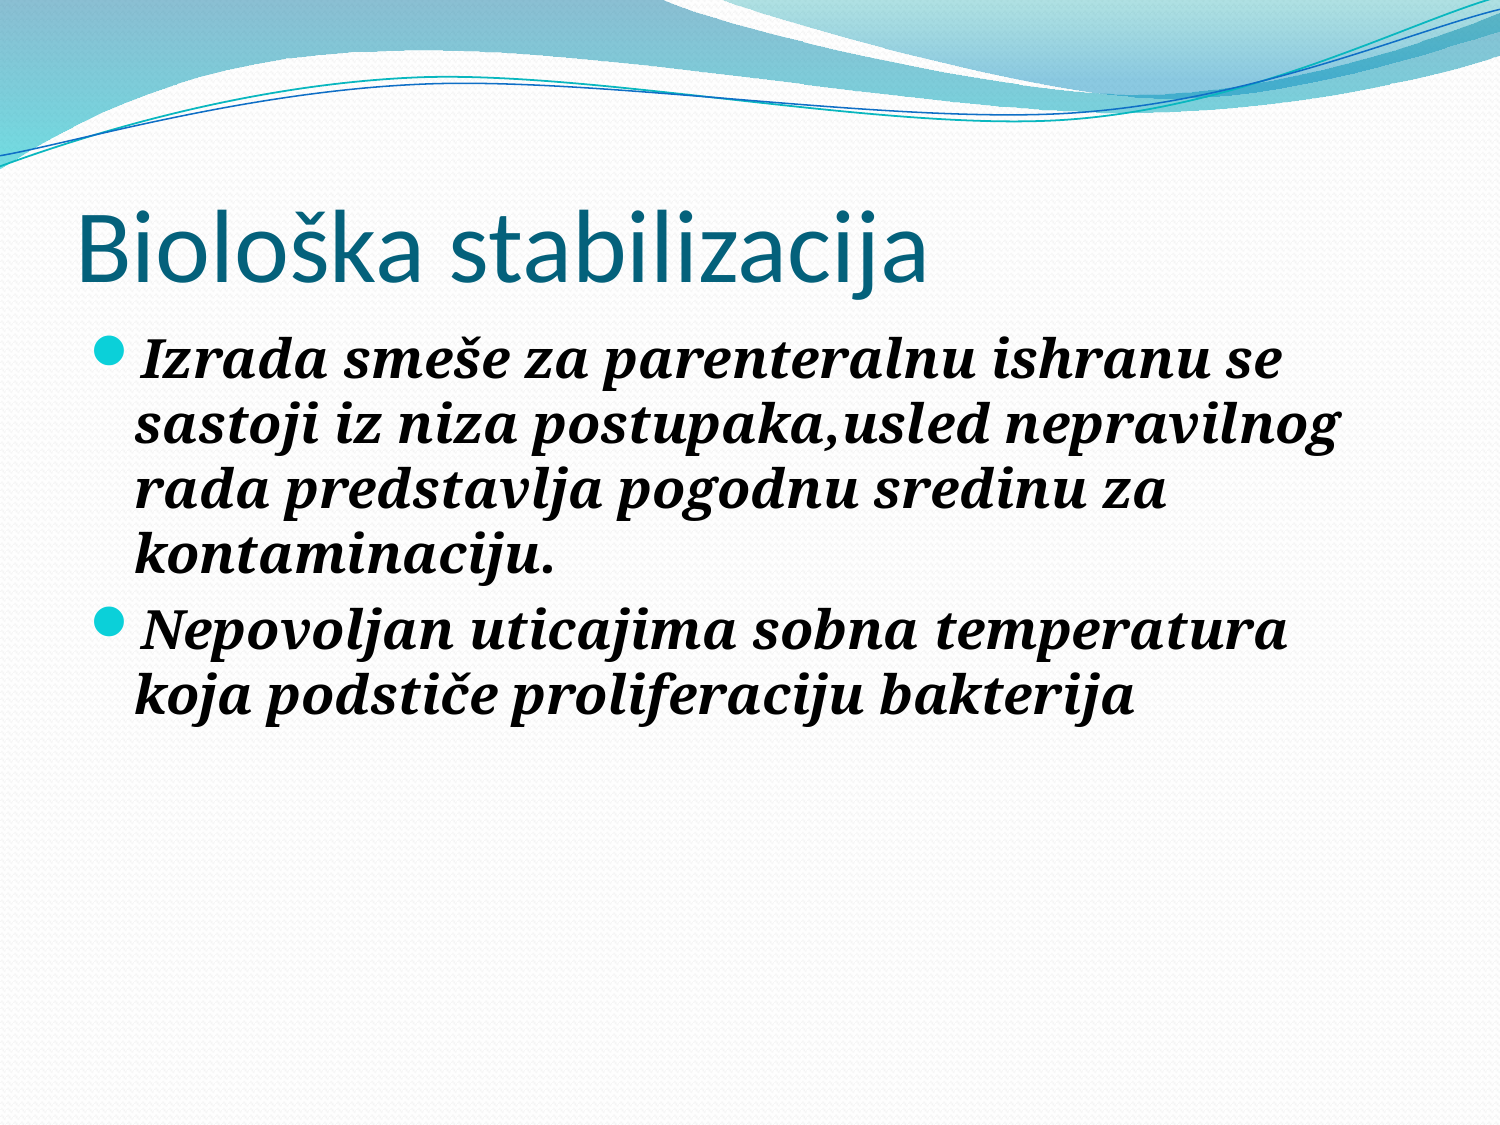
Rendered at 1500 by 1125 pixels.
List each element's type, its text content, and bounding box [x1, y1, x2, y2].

list Izrada smeše za parenteralnu ishranu se sastoji iz niza postupaka,usled nepravilnog rada predstavlja pogodnu sredinu za kontaminaciju. Nepovoljan uticajima sobna temperatura koja podstiče proliferaciju bakterija [75, 317, 1425, 1038]
title Biološka stabilizacija [75, 115, 1425, 303]
